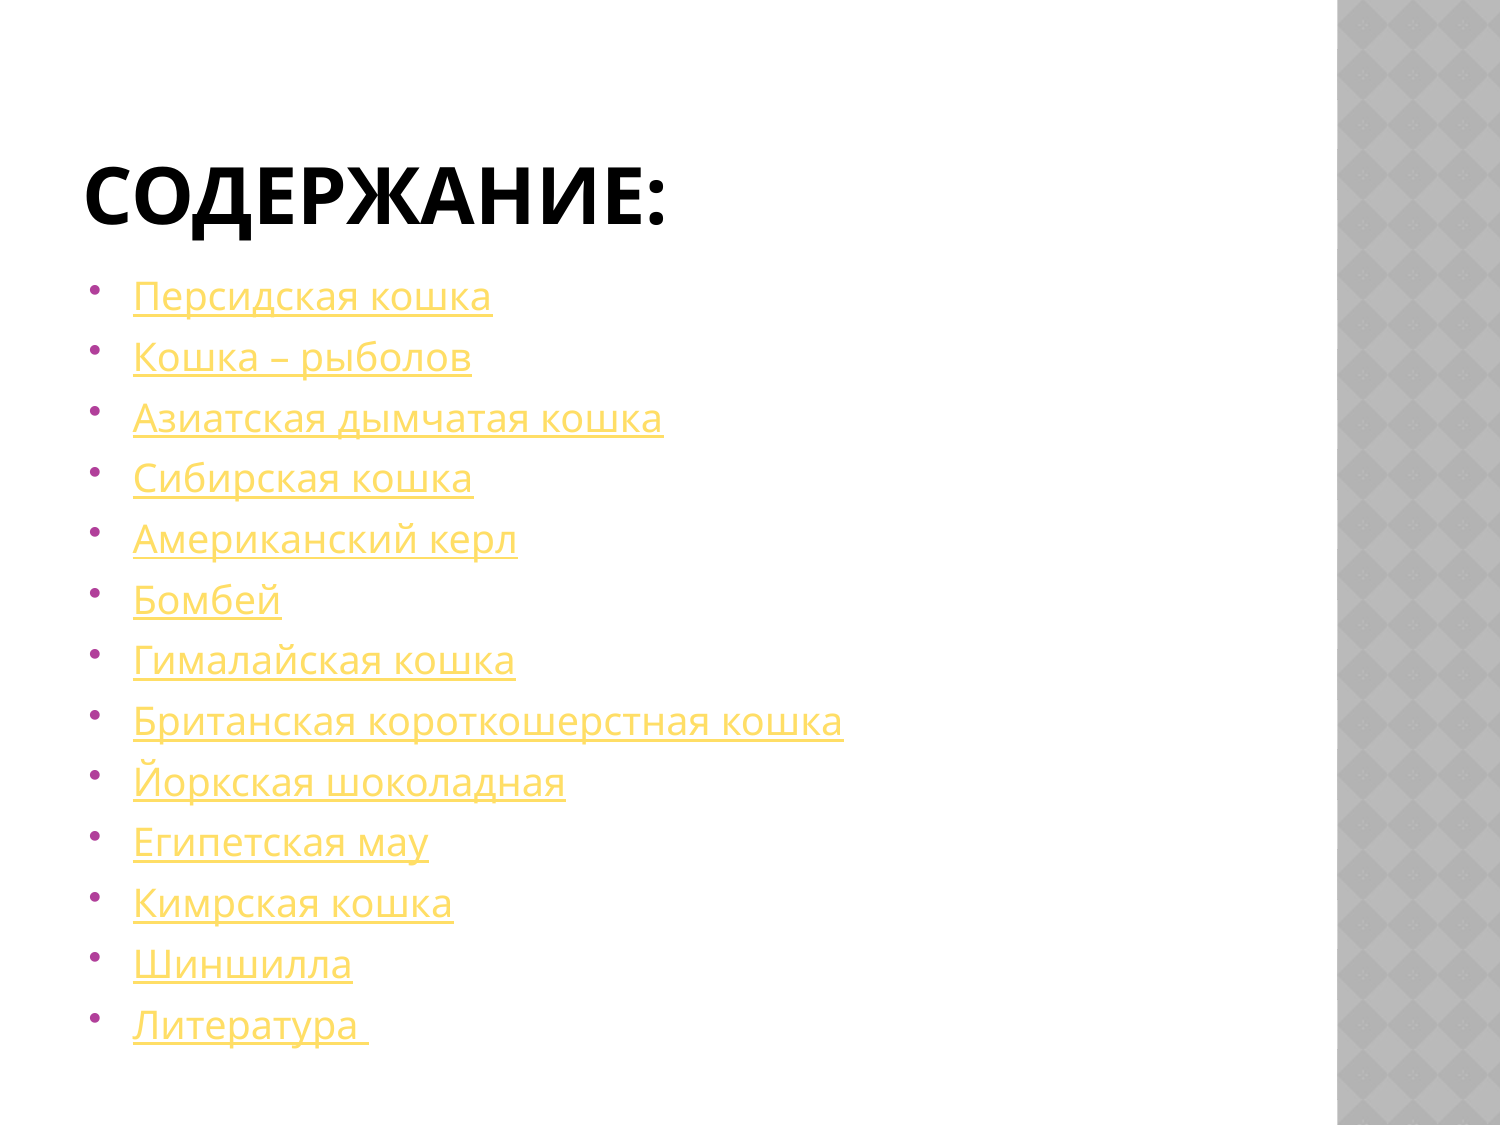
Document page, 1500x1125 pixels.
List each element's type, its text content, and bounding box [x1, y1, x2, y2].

list Персидская кошка Кошка – рыболов Азиатская дымчатая кошка Сибирская кошка Американский керл Бомбей Гималайская кошка Британская короткошерстная кошка Йоркская шоколадная Египетская мау Кимрская кошка Шиншилла Литература [74, 263, 1263, 1060]
title Содержание: [75, 52, 1263, 240]
